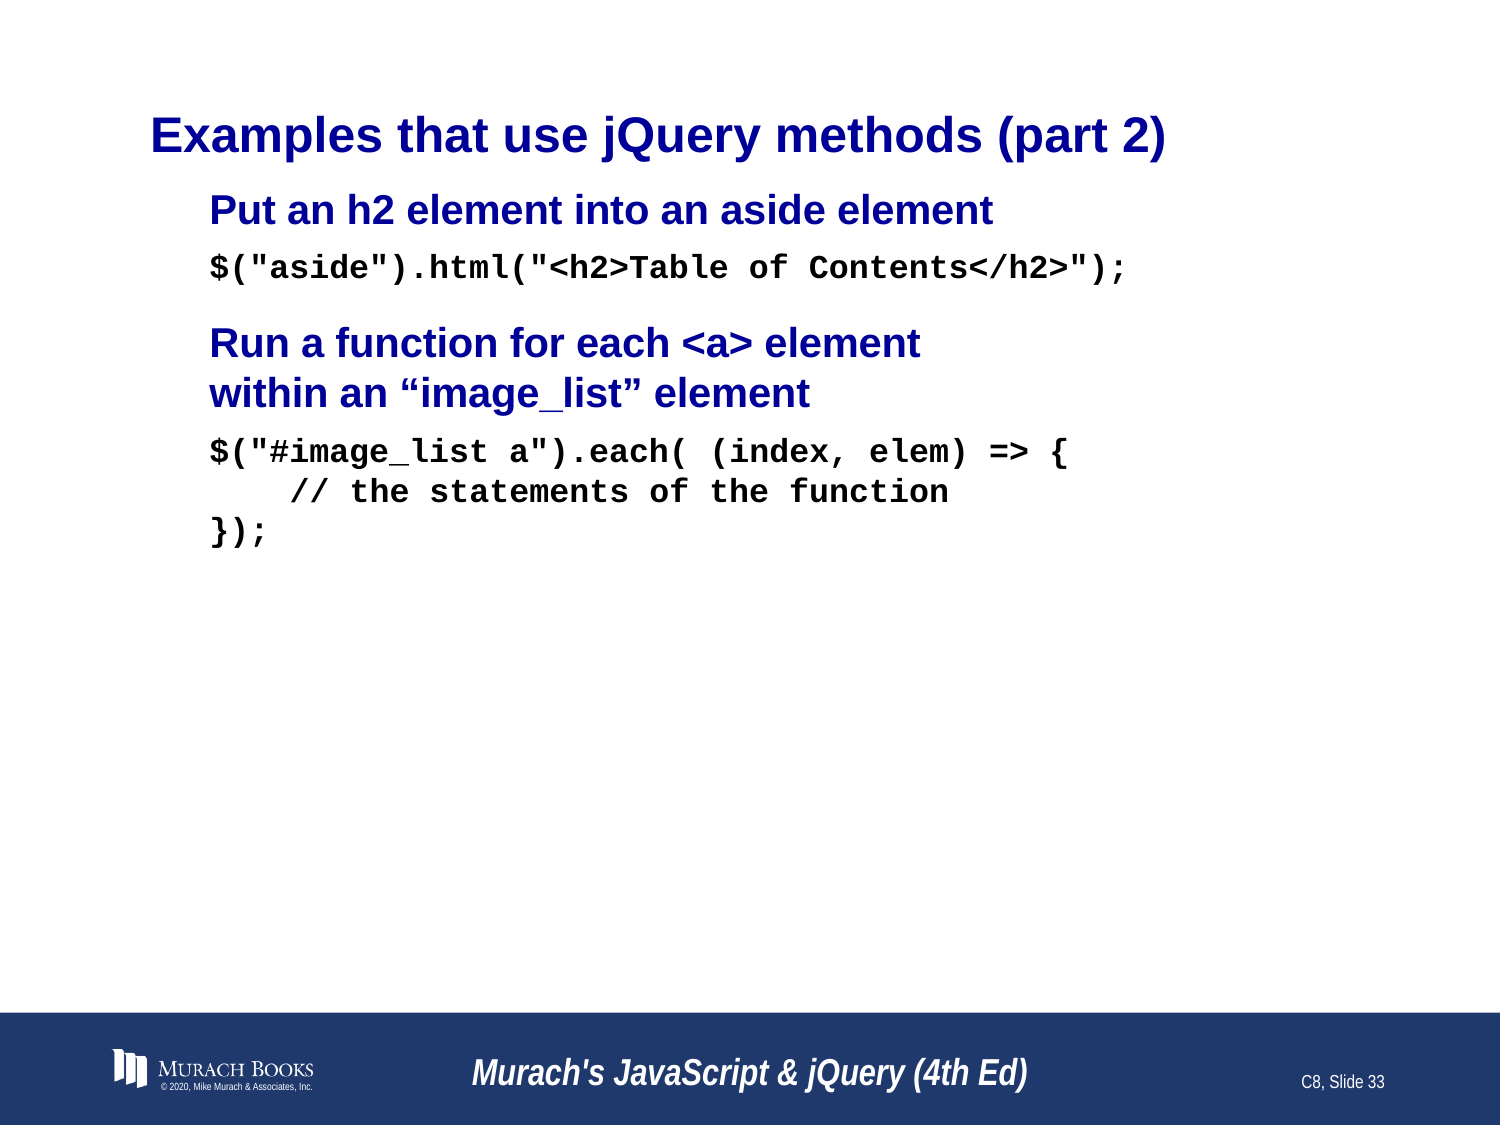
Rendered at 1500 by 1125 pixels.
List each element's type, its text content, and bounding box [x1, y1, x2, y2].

slide_number C8, Slide 33 [1087, 1025, 1400, 1100]
title Examples that use jQuery methods (part 2) [150, 102, 1350, 164]
list Put an h2 element into an aside element $("aside").html("<h2>Table of Contents</h2>"); Run a function for each <a> element within an “image_list” element $("#image_list a").each( (index, elem) => { // the statements of the function }); [137, 174, 1350, 975]
slide_number Murach's JavaScript & jQuery (4th Ed) [463, 1025, 1050, 1100]
footer © 2020, Mike Murach & Associates, Inc. [12, 1025, 463, 1100]
